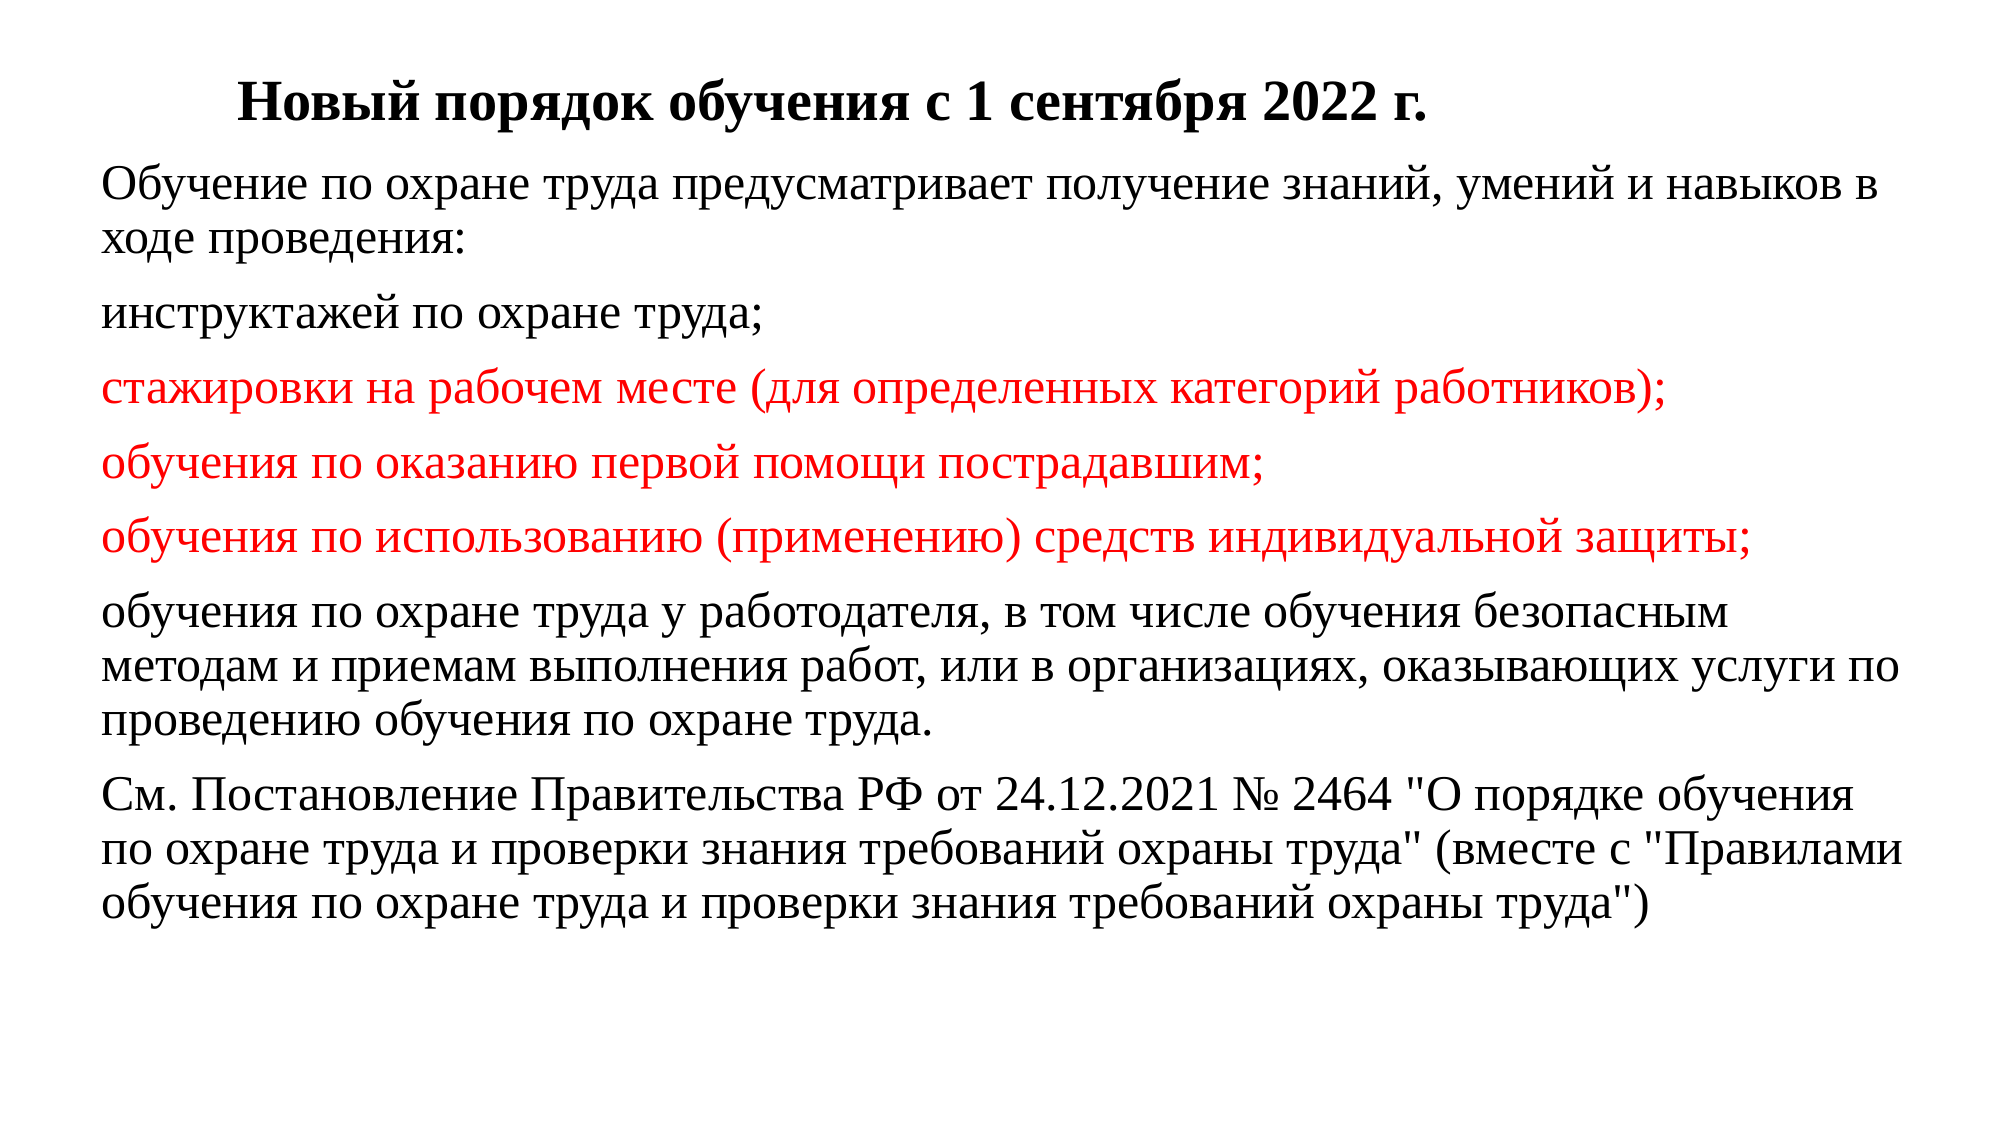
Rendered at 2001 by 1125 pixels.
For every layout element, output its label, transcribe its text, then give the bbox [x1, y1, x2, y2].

list Обучение по охране труда предусматривает получение знаний, умений и навыков в ходе проведения: инструктажей по охране труда; стажировки на рабочем месте (для определенных категорий работников); обучения по оказанию первой помощи пострадавшим; обучения по использованию (применению) средств индивидуальной защиты; обучения по охране труда у работодателя, в том числе обучения безопасным методам и приемам выполнения работ, или в организациях, оказывающих услуги по проведению обучения по охране труда. См. Постановление Правительства РФ от 24.12.2021 № 2464 "О порядке обучения по охране труда и проверки знания требований охраны труда" (вместе с "Правилами обучения по охране труда и проверки знания требований охраны труда") [86, 149, 1931, 836]
title Новый порядок обучения с 1 сентября 2022 г. [222, 54, 1616, 149]
